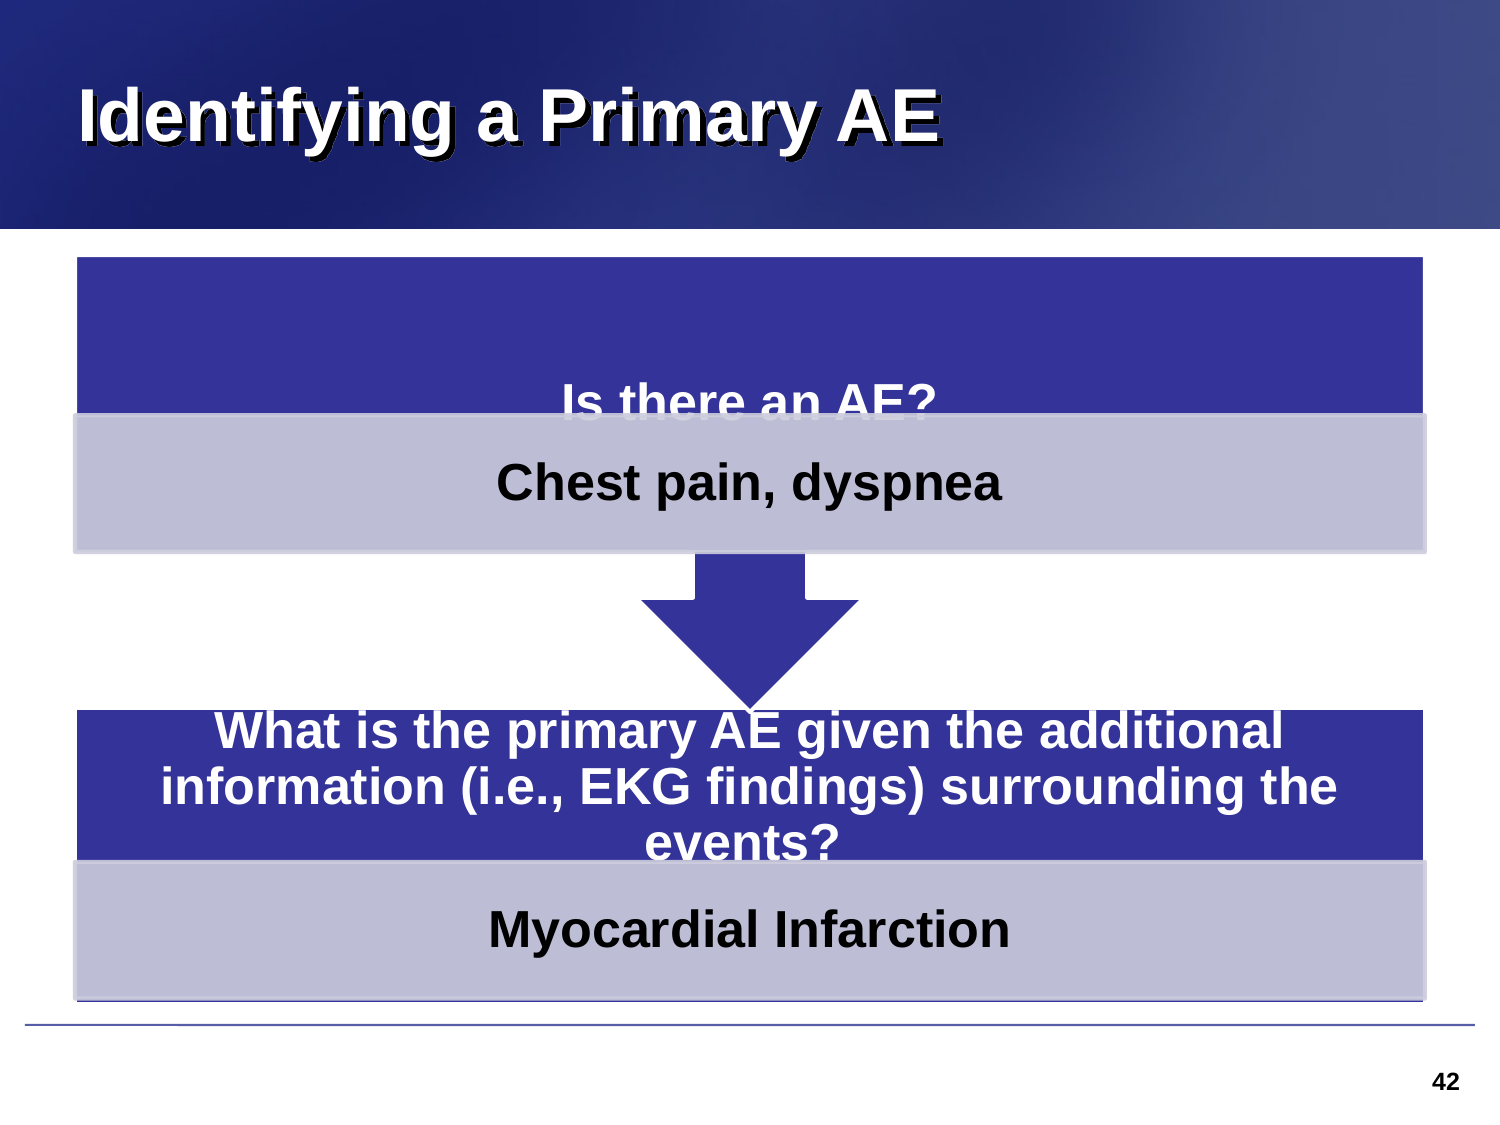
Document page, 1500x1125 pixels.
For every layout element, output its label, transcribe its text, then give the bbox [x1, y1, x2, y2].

title Identifying a Primary AE [0, 0, 1500, 225]
slide_number 42 [1137, 1037, 1476, 1104]
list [74, 254, 1426, 1006]
